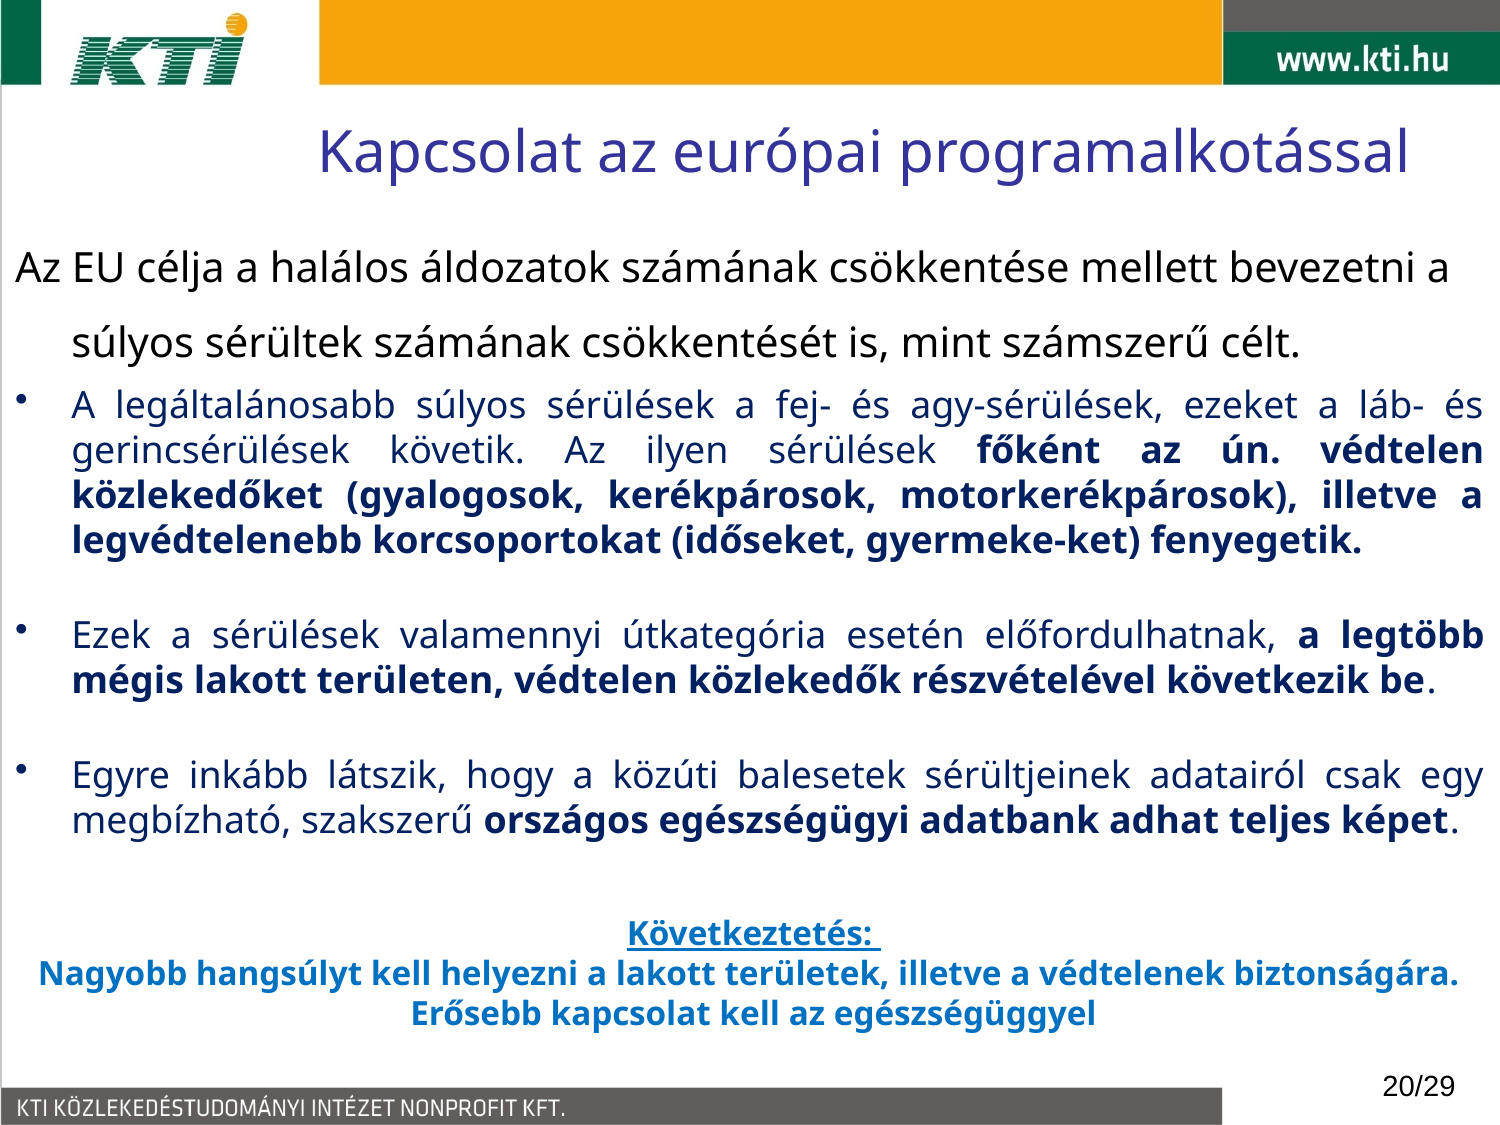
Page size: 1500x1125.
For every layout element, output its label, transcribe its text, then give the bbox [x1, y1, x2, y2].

text_box Következtetés: Nagyobb hangsúlyt kell helyezni a lakott területek, illetve a védtelenek biztonságára. Erősebb kapcsolat kell az egészségüggyel [23, 905, 1486, 1040]
list Az EU célja a halálos áldozatok számának csökkentése mellett bevezetni a súlyos sérültek számának csökkentését is, mint számszerű célt. [0, 207, 1500, 373]
text_box Kapcsolat az európai programalkotással [74, 90, 1425, 208]
text_box A legáltalánosabb súlyos sérülések a fej- és agy-sérülések, ezeket a láb- és gerincsérülések követik. Az ilyen sérülések főként az ún. védtelen közlekedőket (gyalogosok, kerékpárosok, motorkerékpárosok), illetve a legvédtelenebb korcsoportokat (időseket, gyermeke-ket) fenyegetik. Ezek a sérülések valamennyi útkategória esetén előfordulhatnak, a legtöbb mégis lakott területen, védtelen közlekedők részvételével következik be. Egyre inkább látszik, hogy a közúti balesetek sérültjeinek adatairól csak egy megbízható, szakszerű országos egészségügyi adatbank adhat teljes képet. [0, 373, 1500, 1000]
picture [0, 0, 1500, 207]
slide_number 20/29 [1316, 1059, 1471, 1118]
picture [0, 1000, 1500, 1125]
